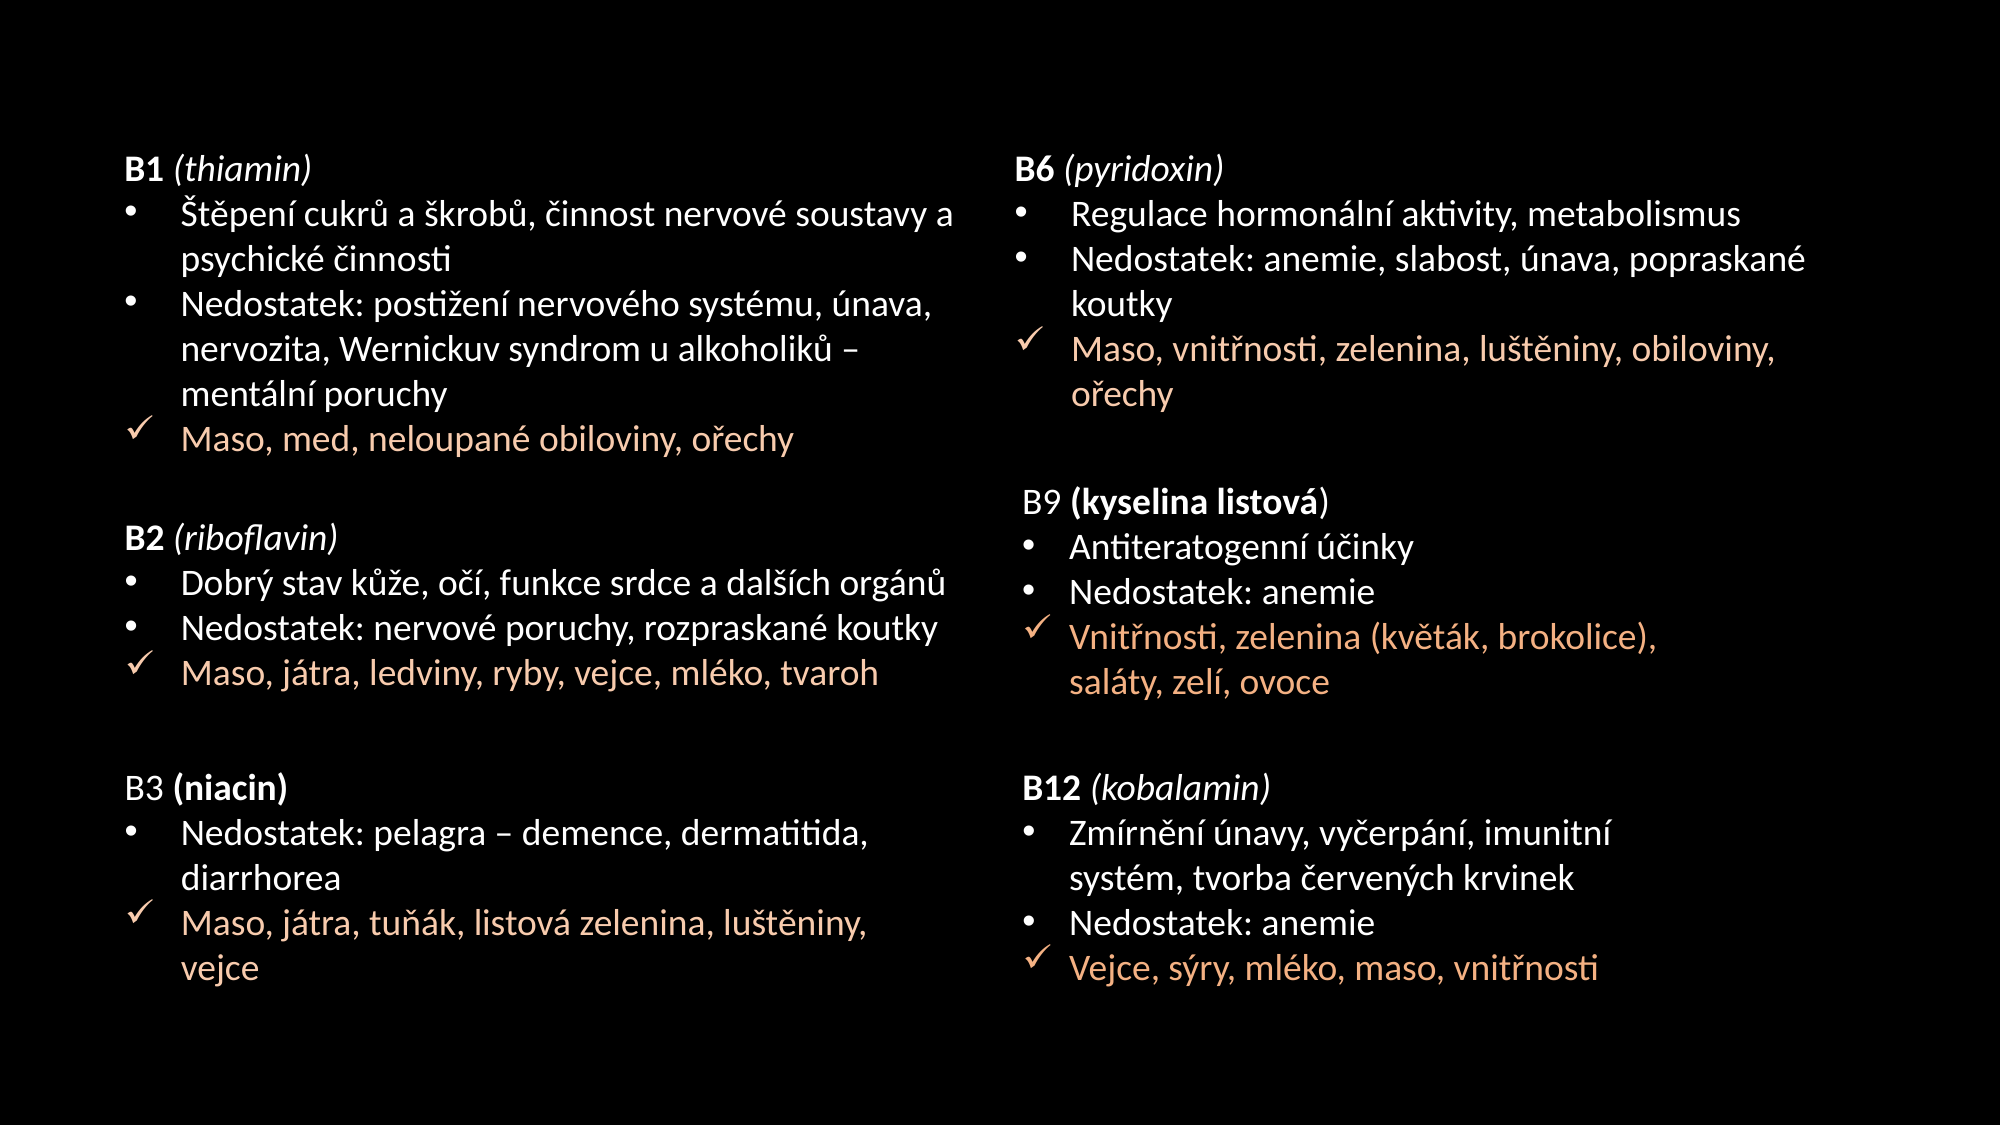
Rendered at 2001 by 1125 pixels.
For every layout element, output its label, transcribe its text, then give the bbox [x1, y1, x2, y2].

text_box B1 (thiamin) Štěpení cukrů a škrobů, činnost nervové soustavy a psychické činnosti Nedostatek: postižení nervového systému, únava, nervozita, Wernickuv syndrom u alkoholiků – mentální poruchy Maso, med, neloupané obiloviny, ořechy [109, 136, 1000, 511]
text_box B9 (kyselina listová) Antiteratogenní účinky Nedostatek: anemie Vnitřnosti, zelenina (květák, brokolice), saláty, zelí, ovoce [1007, 469, 1770, 710]
text_box B2 (riboflavin) Dobrý stav kůže, očí, funkce srdce a dalších orgánů Nedostatek: nervové poruchy, rozpraskané koutky Maso, játra, ledviny, ryby, vejce, mléko, tvaroh [109, 511, 973, 746]
text_box B12 (kobalamin) Zmírnění únavy, vyčerpání, imunitní systém, tvorba červených krvinek Nedostatek: anemie Vejce, sýry, mléko, maso, vnitřnosti [1007, 755, 1635, 995]
text_box B3 (niacin) Nedostatek: pelagra – demence, dermatitida, diarrhorea Maso, játra, tuňák, listová zelenina, luštěniny, vejce [109, 755, 965, 1040]
text_box B6 (pyridoxin) Regulace hormonální aktivity, metabolismus Nedostatek: anemie, slabost, únava, popraskané koutky Maso, vnitřnosti, zelenina, luštěniny, obiloviny, ořechy [999, 136, 1891, 467]
